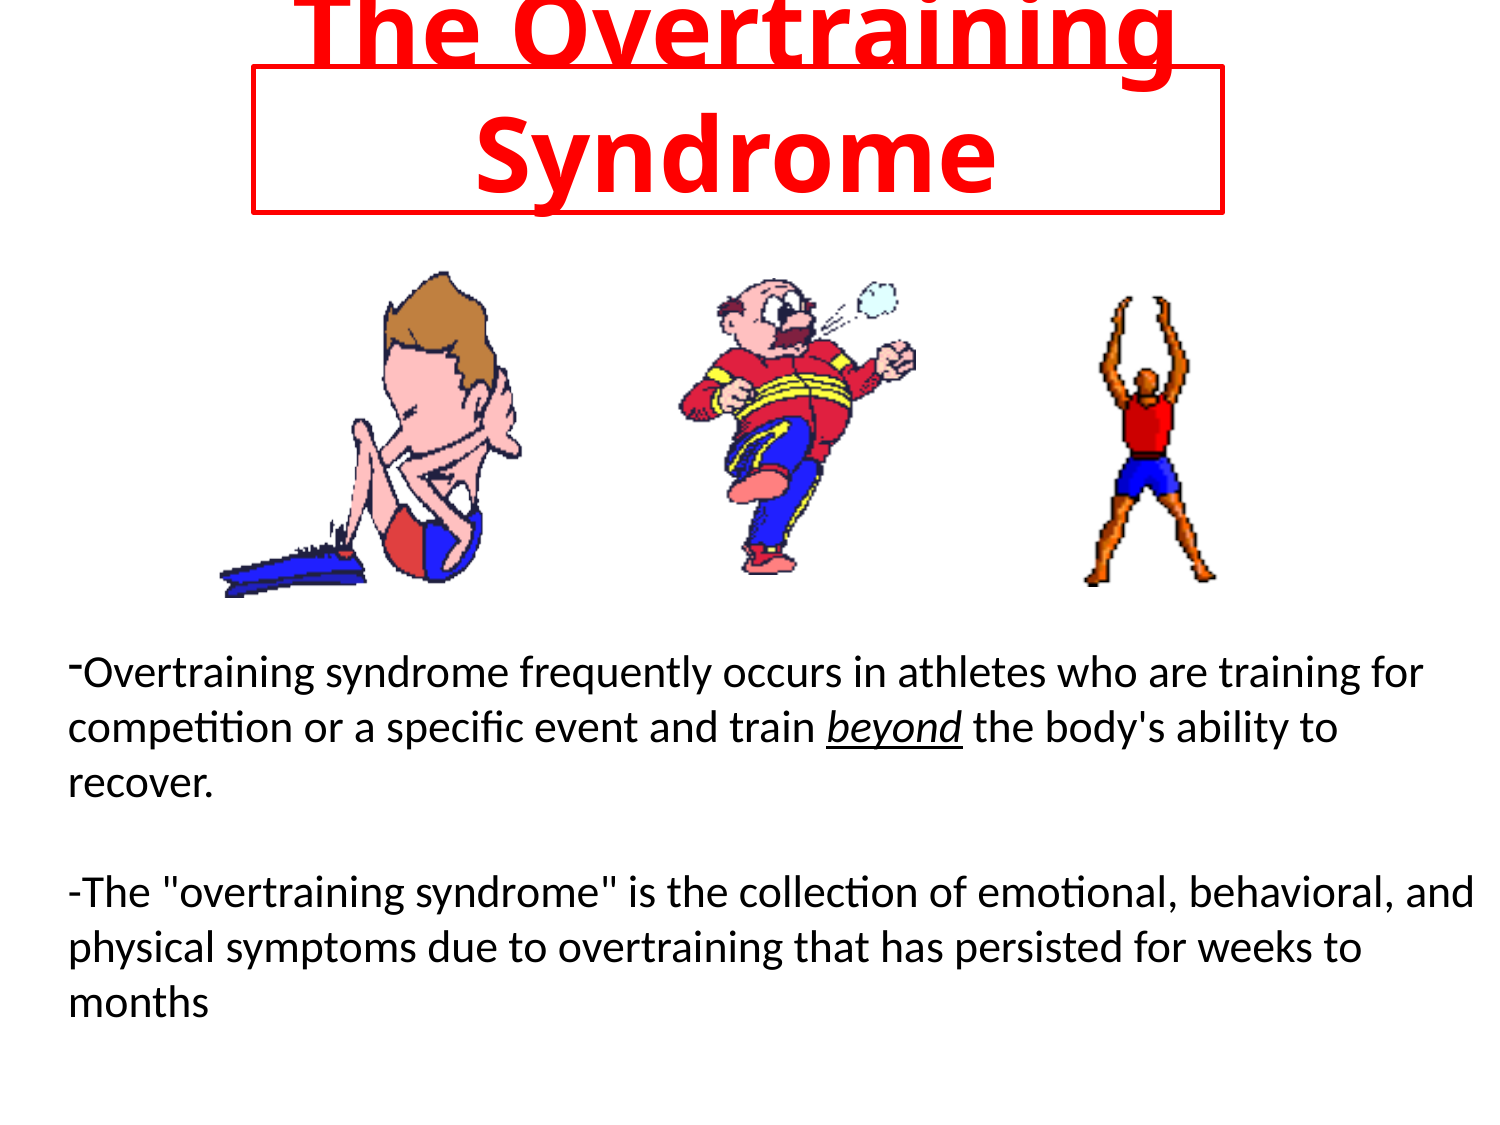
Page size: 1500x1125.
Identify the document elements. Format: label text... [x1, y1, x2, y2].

text_box Overtraining syndrome frequently occurs in athletes who are training for competition or a specific event and train beyond the body's ability to recover. -The "overtraining syndrome" is the collection of emotional, behavioral, and physical symptoms due to overtraining that has persisted for weeks to months [53, 634, 1500, 1090]
picture [631, 278, 916, 575]
picture [218, 266, 526, 599]
picture [1009, 266, 1294, 587]
text_box The Overtraining Syndrome [253, 66, 1223, 213]
